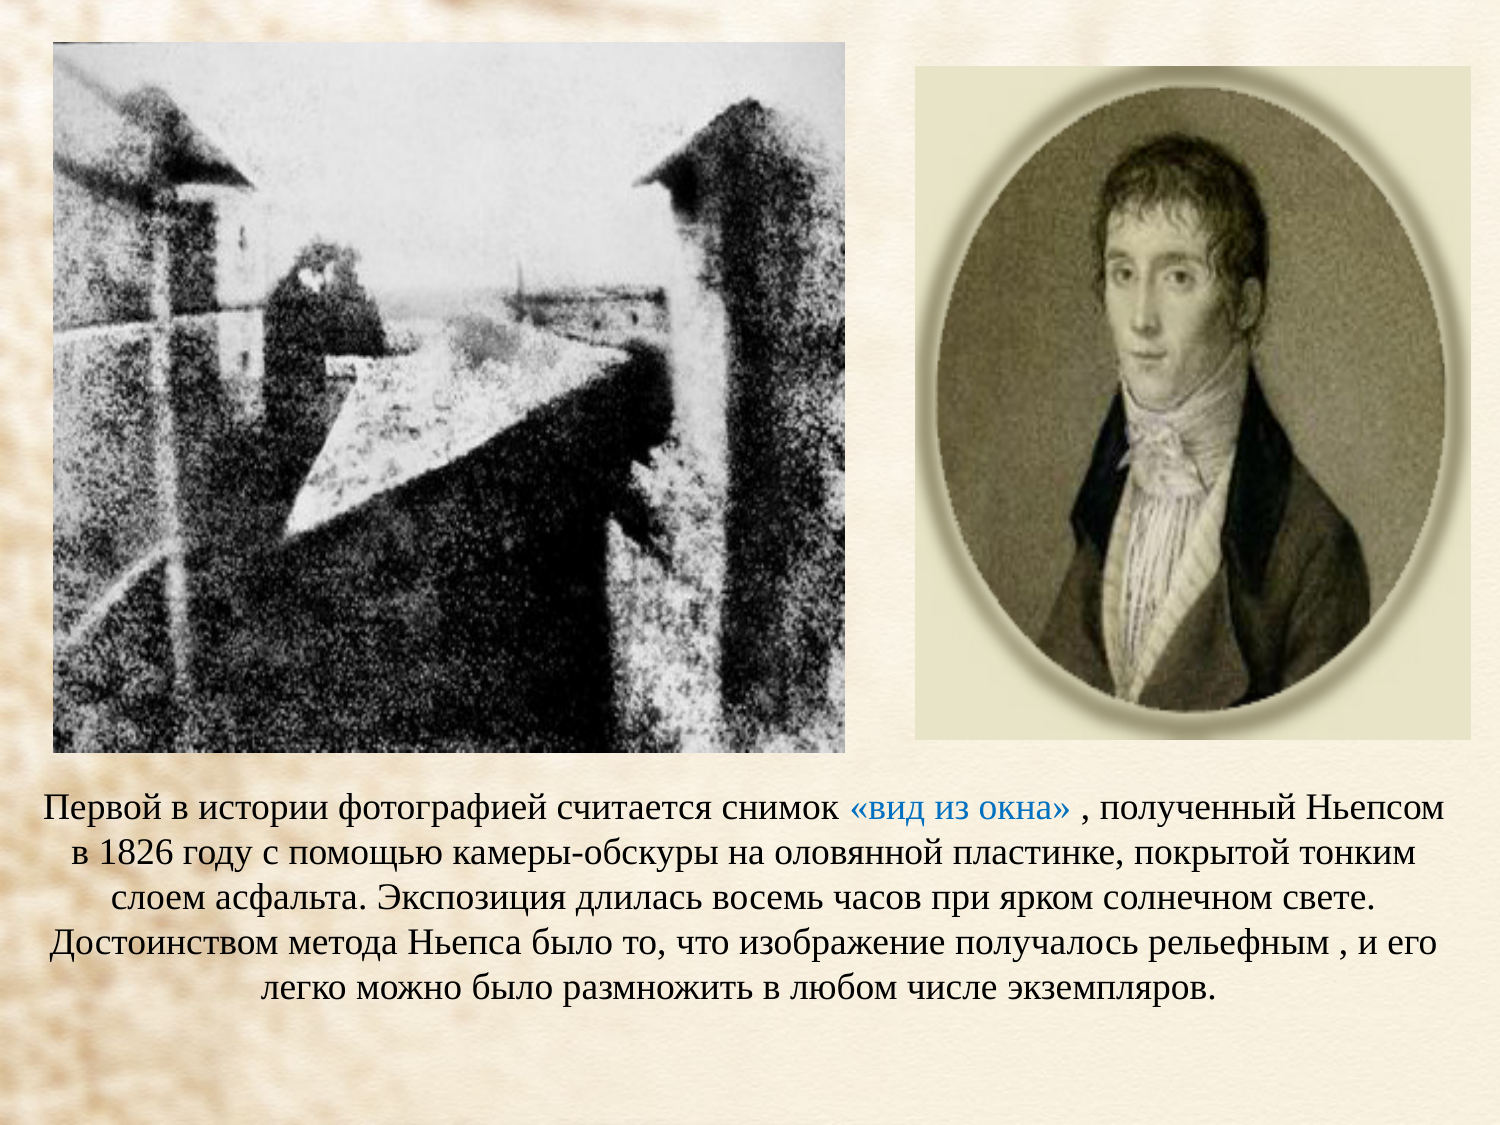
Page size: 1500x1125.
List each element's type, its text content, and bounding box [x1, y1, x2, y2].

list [52, 42, 845, 753]
picture [0, 0, 1500, 1125]
text_box Первой в истории фотографией считается снимок «вид из окна» , полученный Ньепсом в 1826 году с помощью камеры-обскуры на оловянной пластинке, покрытой тонким слоем асфальта. Экспозиция длилась восемь часов при ярком солнечном свете. Достоинством метода Ньепса было то, что изображение получалось рельефным , и его легко можно было размножить в любом числе экземпляров. [17, 775, 1471, 1015]
